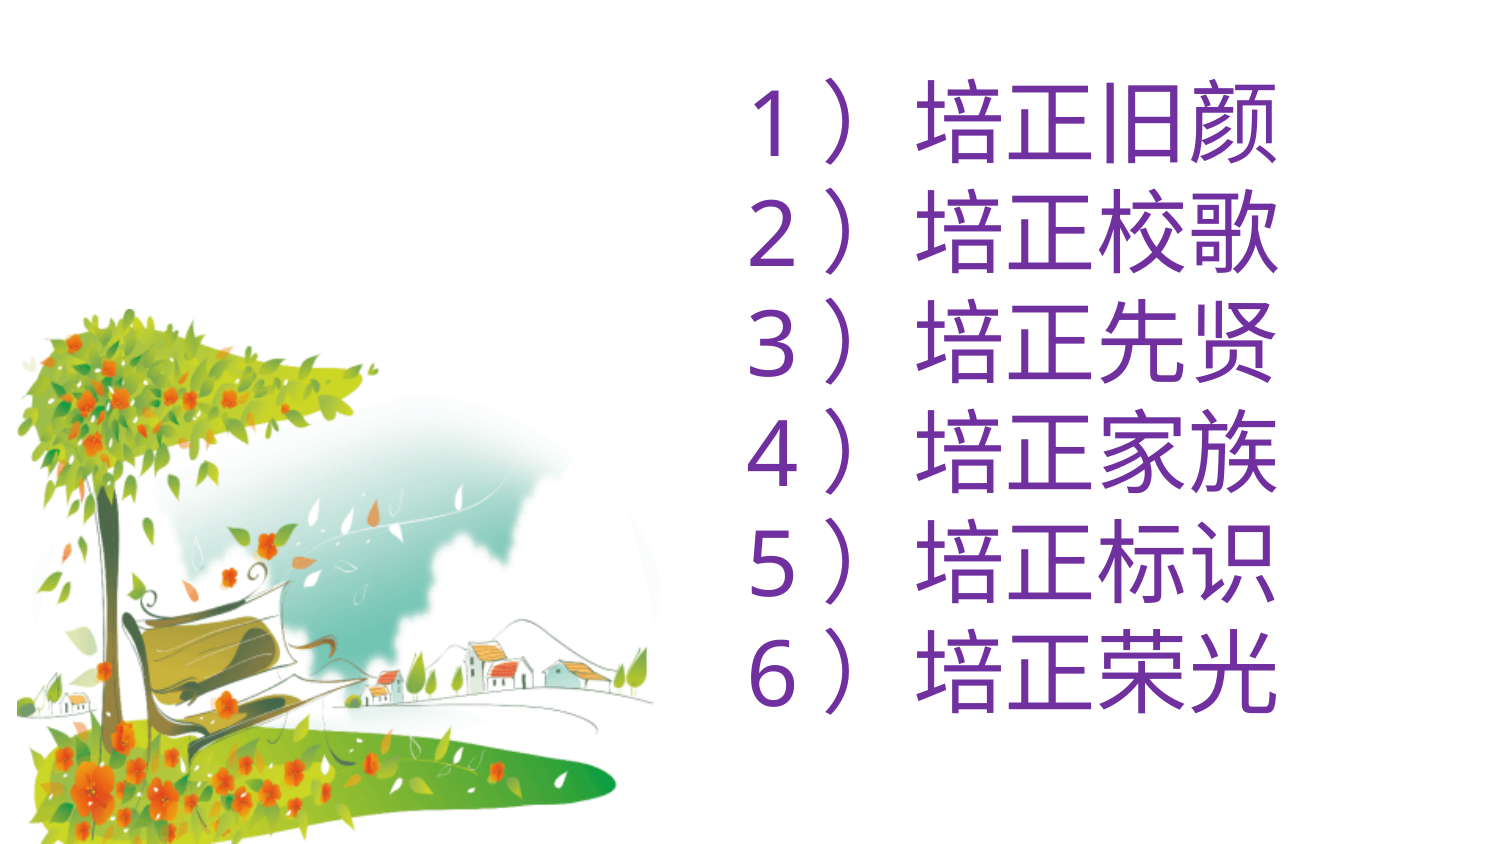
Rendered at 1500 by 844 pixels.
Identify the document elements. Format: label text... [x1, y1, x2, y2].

picture [17, 309, 697, 844]
text_box 1）培正旧颜 2）培正校歌 3）培正先贤 4）培正家族 5）培正标识 6）培正荣光 [732, 57, 1338, 732]
